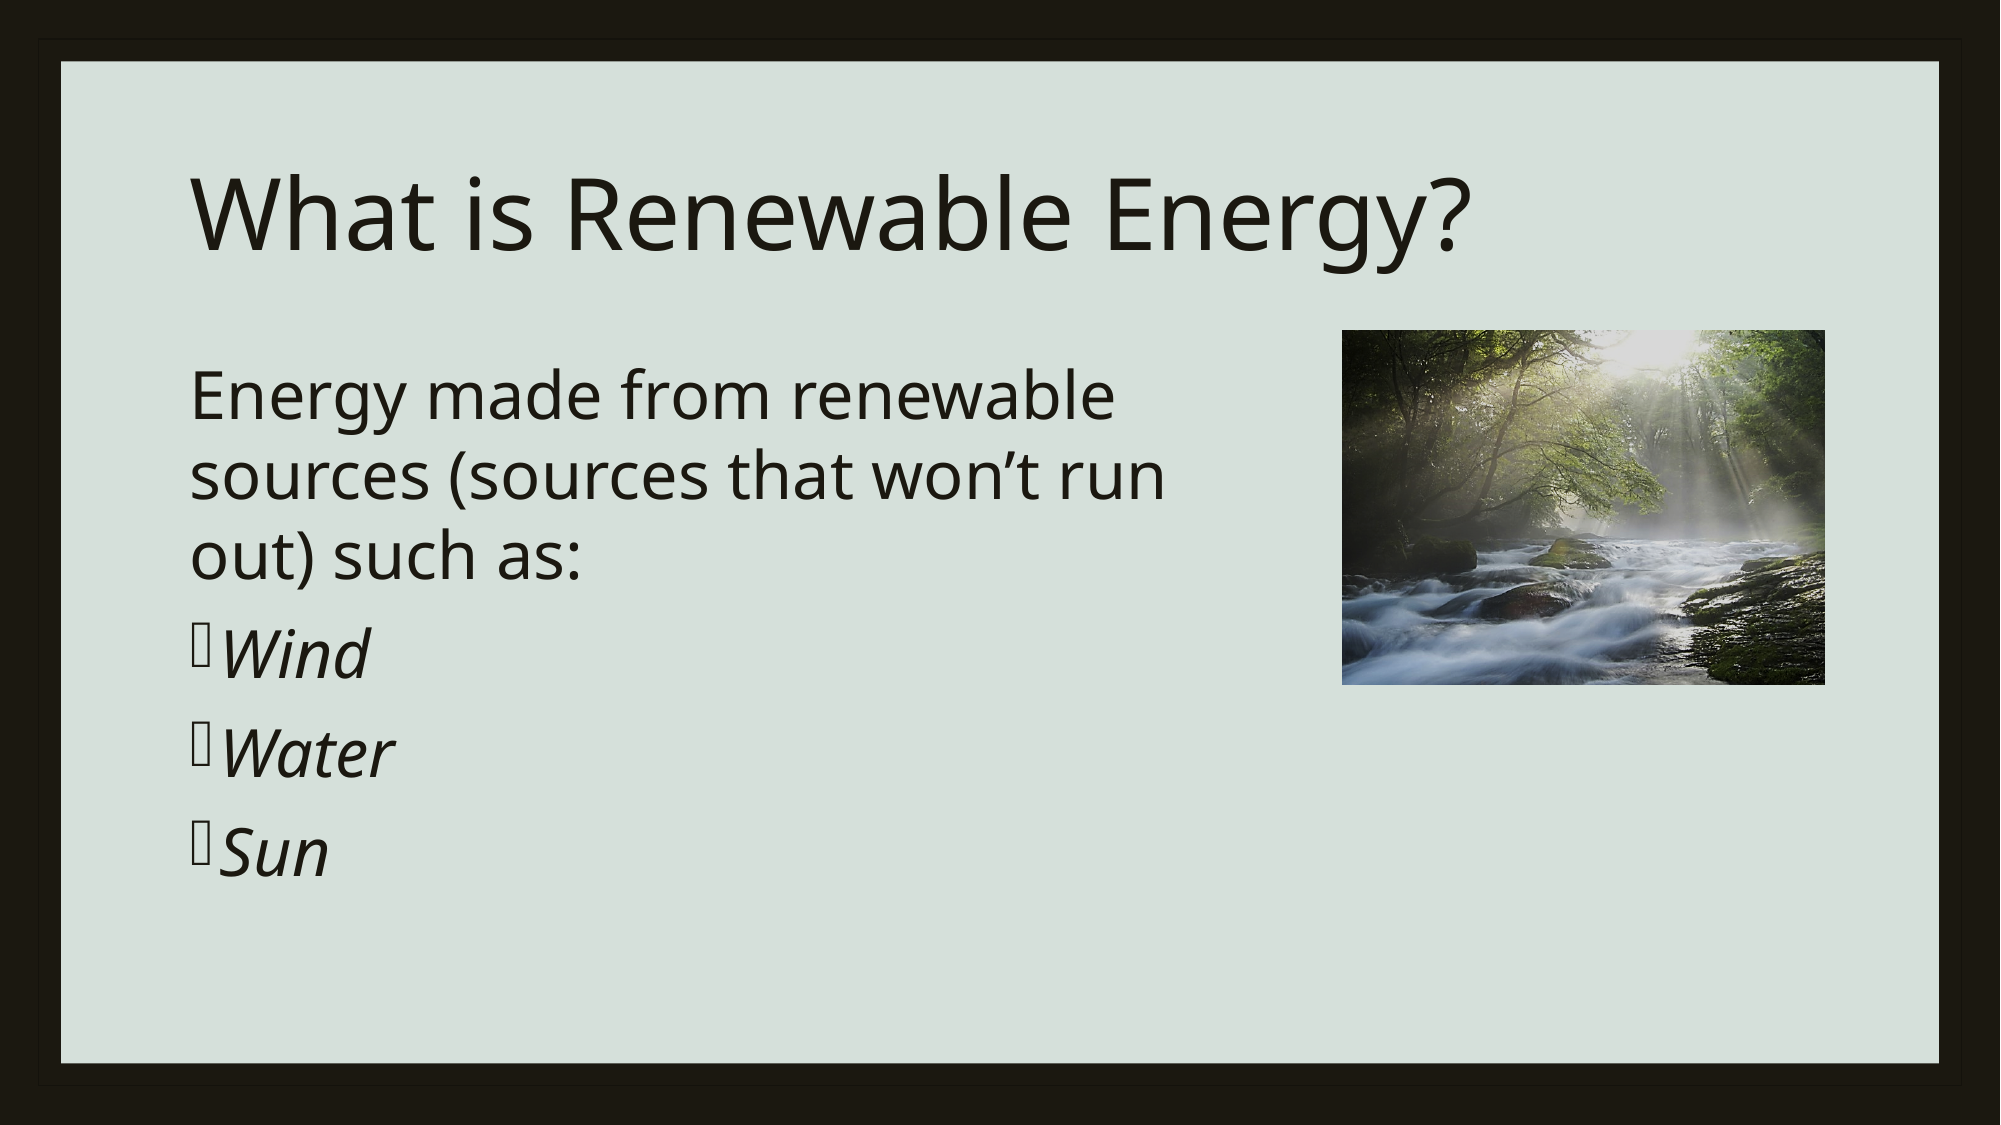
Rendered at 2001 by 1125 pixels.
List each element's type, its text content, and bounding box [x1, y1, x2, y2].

list Energy made from renewable sources (sources that won’t run out) such as: Wind Water Sun [174, 345, 1224, 960]
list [1342, 330, 1825, 685]
title What is Renewable Energy? [174, 105, 1825, 331]
